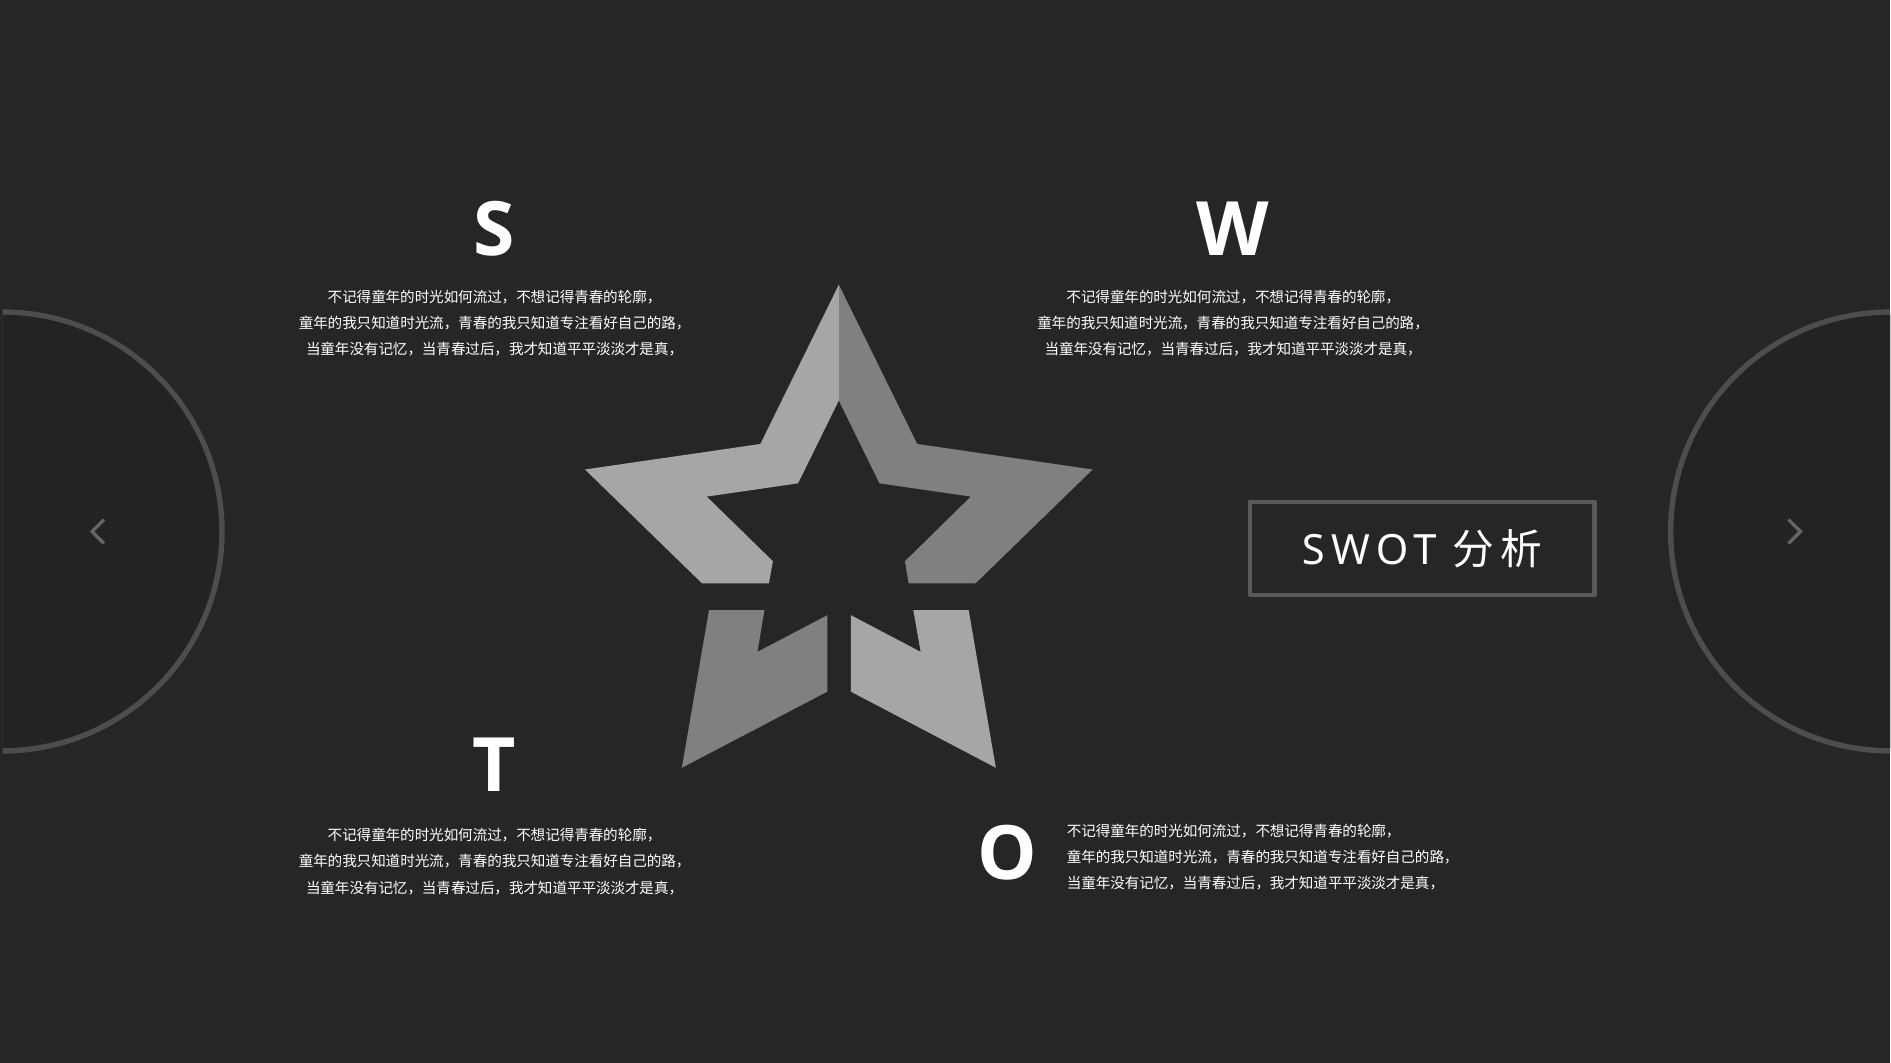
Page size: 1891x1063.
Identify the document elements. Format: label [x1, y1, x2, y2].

text_box [1097, 308, 1891, 755]
text_box [1249, 501, 1596, 596]
text_box [279, 172, 709, 364]
text_box [279, 708, 709, 903]
text_box [2, 308, 580, 755]
text_box [957, 796, 1478, 904]
text_box [584, 284, 1094, 769]
text_box [1018, 172, 1448, 364]
